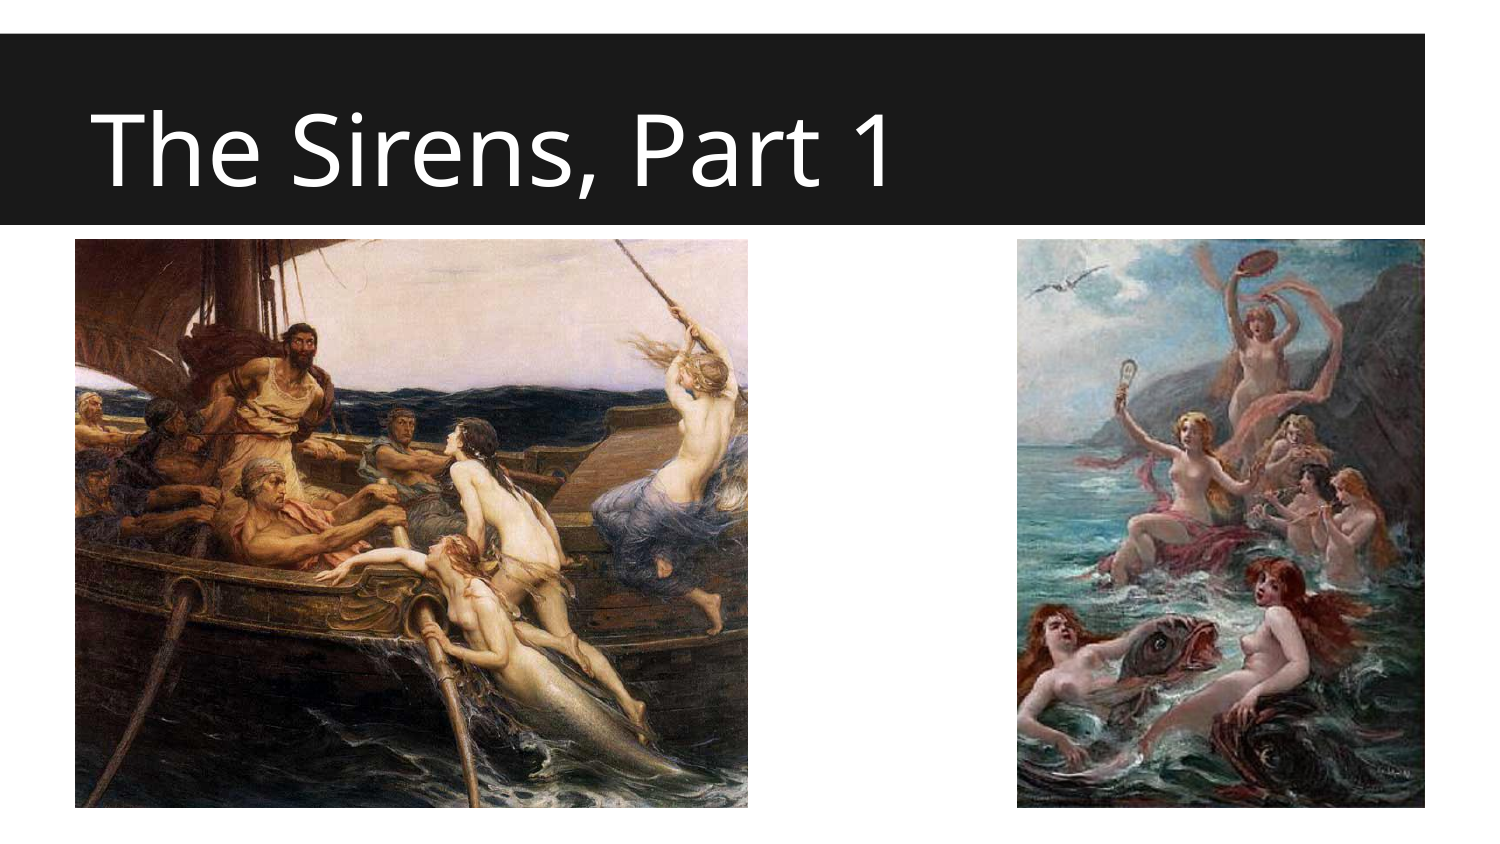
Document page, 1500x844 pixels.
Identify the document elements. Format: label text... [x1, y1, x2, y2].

picture [74, 239, 749, 809]
title The Sirens, Part 1 [75, 33, 1425, 221]
picture [1016, 239, 1426, 809]
